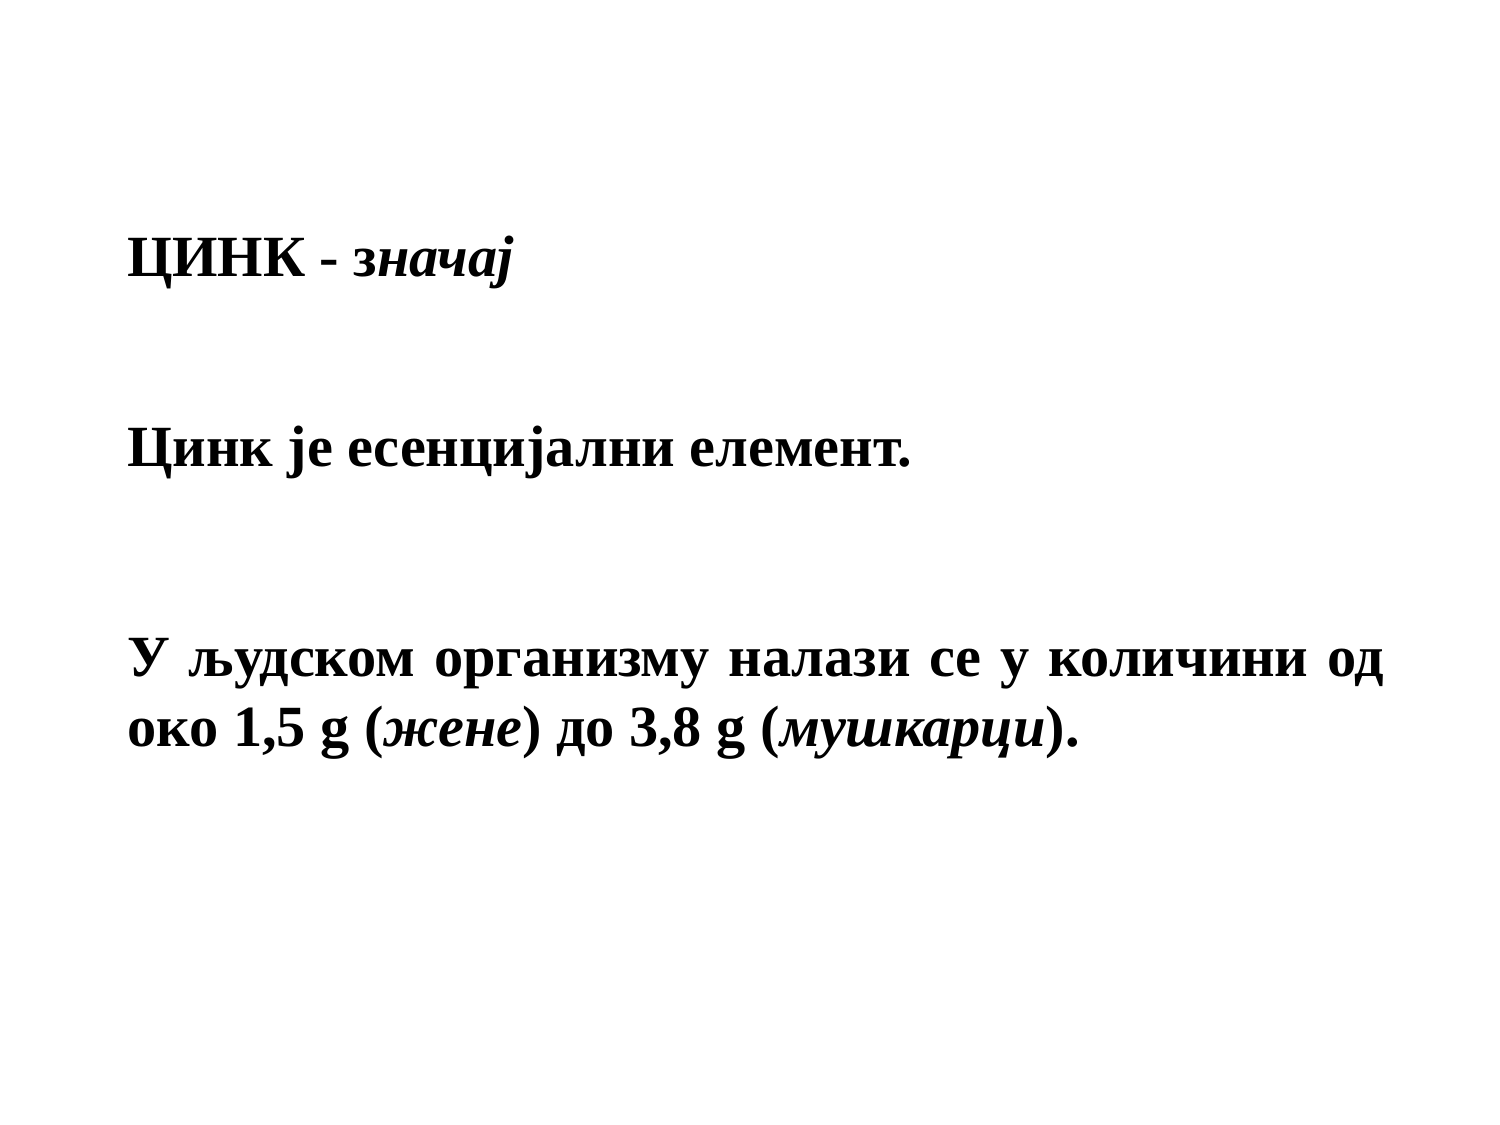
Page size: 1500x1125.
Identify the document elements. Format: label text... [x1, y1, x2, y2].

text_box ЦИНК - значај Цинк је есенцијални елемент. У људском организму налази се у количини од око 1,5 g (жене) до 3,8 g (мушкарци). [112, 210, 1400, 766]
